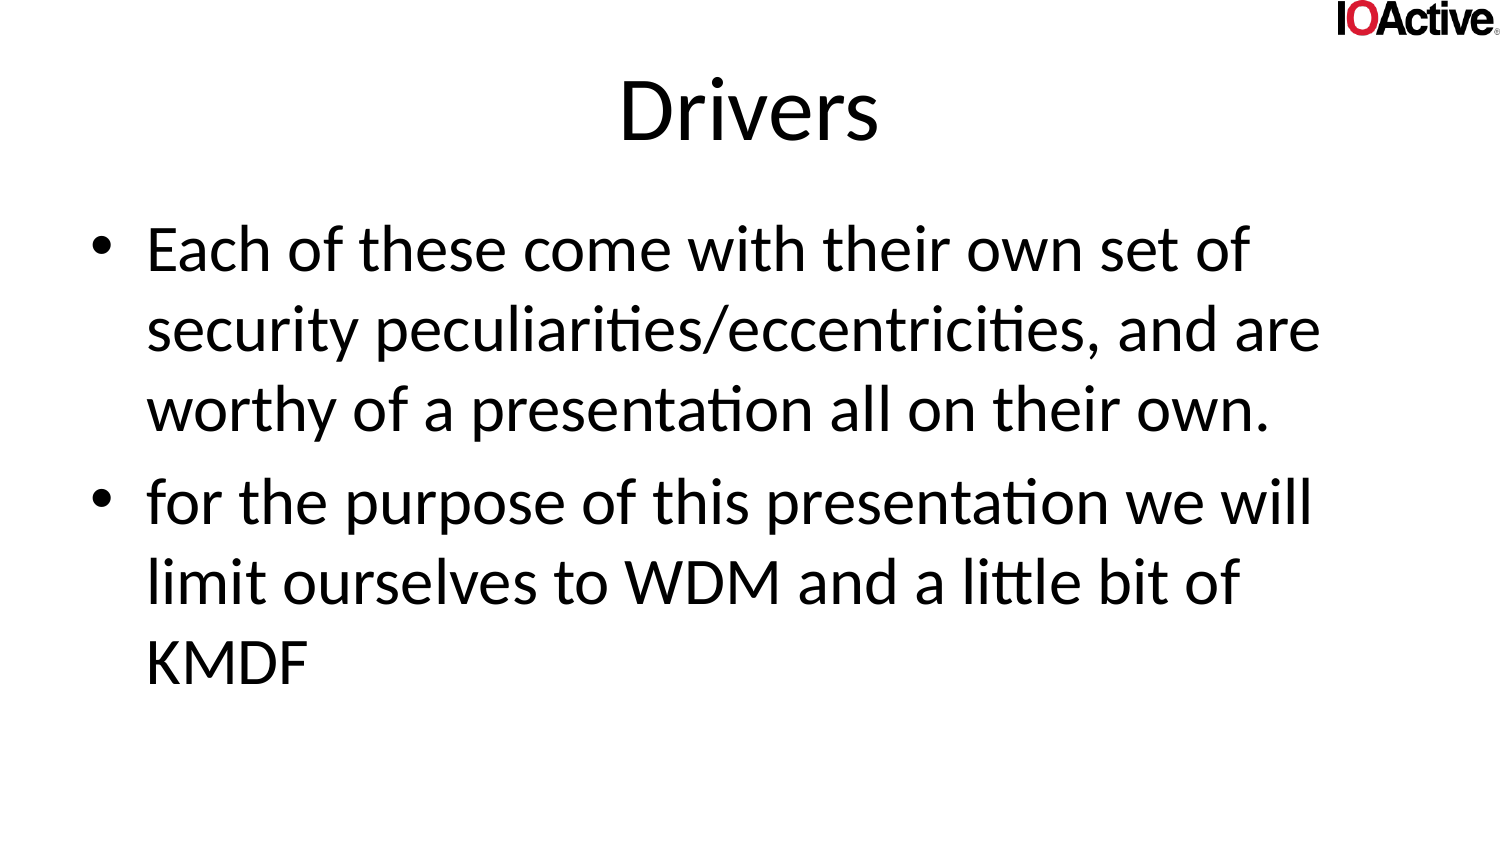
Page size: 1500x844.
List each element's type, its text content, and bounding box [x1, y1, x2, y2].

picture [1337, 0, 1500, 36]
list Each of these come with their own set of security peculiarities/eccentricities, and are worthy of a presentation all on their own. for the purpose of this presentation we will limit ourselves to WDM and a little bit of KMDF [75, 196, 1425, 754]
title Drivers [75, 33, 1425, 175]
